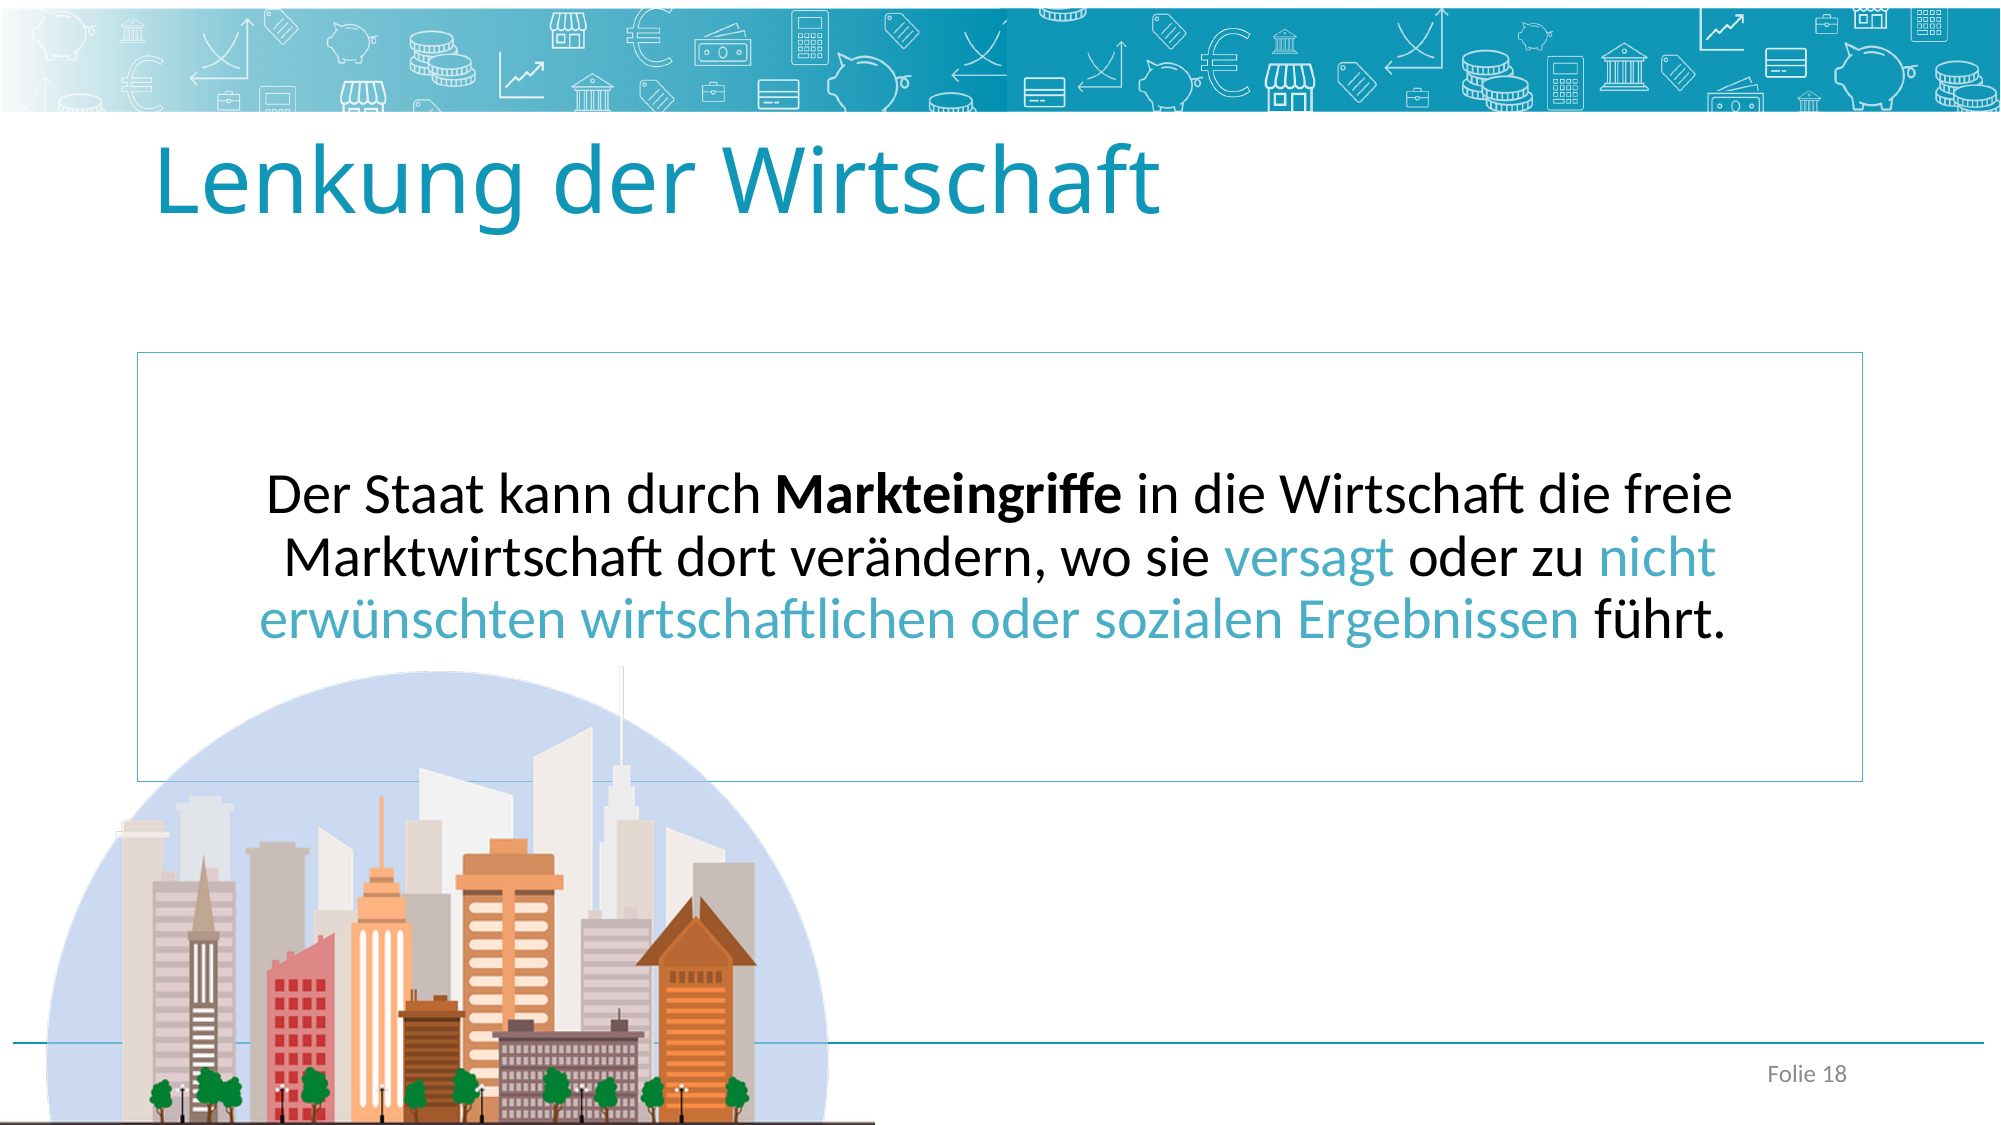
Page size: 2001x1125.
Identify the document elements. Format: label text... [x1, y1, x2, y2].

title Lenkung der Wirtschaft [137, 100, 1863, 267]
picture [1, 8, 960, 112]
slide_number Folie 18 [1412, 1042, 1863, 1103]
picture [0, 666, 875, 1125]
list Der Staat kann durch Markteingriffe in die Wirtschaft die freie Marktwirtschaft dort verändern, wo sie versagt oder zu nicht erwünschten wirtschaftlichen oder sozialen Ergebnissen führt. [137, 352, 1863, 782]
picture [1006, 8, 2001, 112]
